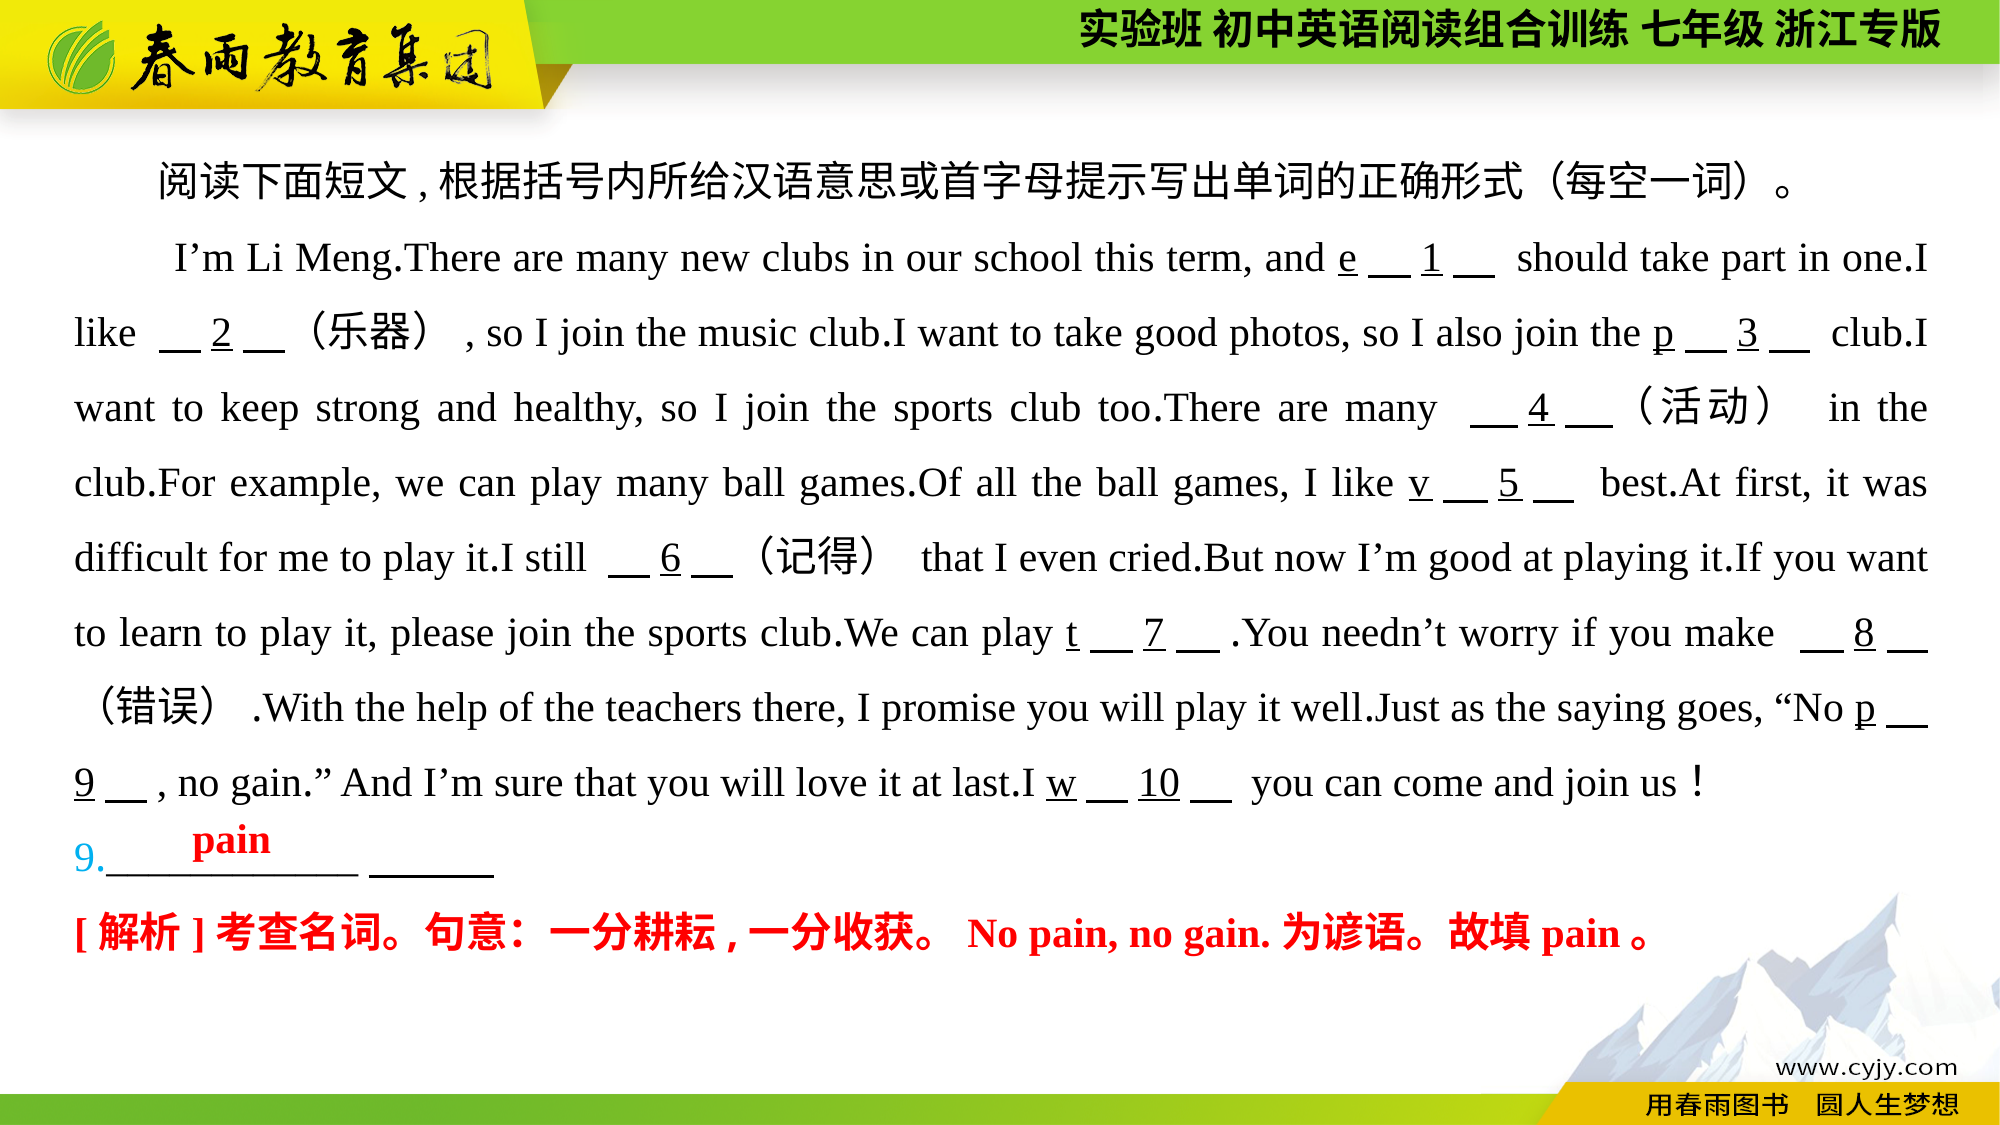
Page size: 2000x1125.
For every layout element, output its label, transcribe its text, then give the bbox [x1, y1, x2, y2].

list 阅读下面短文,根据括号内所给汉语意思或首字母提示写出单词的正确形式（每空一词）。 I’m Li Meng.There are many new clubs in our school this term, and e 1 should take part in one.I like 2 （乐器）, so I join the music club.I want to take good photos, so I also join the p 3 club.I want to keep strong and healthy, so I join the sports club too.There are many 4 （活动） in the club.For example, we can play many ball games.Of all the ball games, I like v 5 best.At first, it was difficult for me to play it.I still 6 （记得） that I even cried.But now I’m good at playing it.If you want to learn to play it, please join the sports club.We can play t 7 .You needn’t worry if you make 8 （错误）.With the help of the teachers there, I promise you will play it well.Just as the saying goes, “No p 9 , no gain.” And I’m sure that you will love it at last.I w 10 you can come and join us！ 9.____________ [59, 122, 1944, 873]
text_box pain [177, 804, 287, 870]
text_box [解析]考查名词。句意：一分耕耘,一分收获。No pain, no gain.为谚语。故填pain。 [59, 873, 1944, 964]
picture [0, 0, 2000, 1125]
